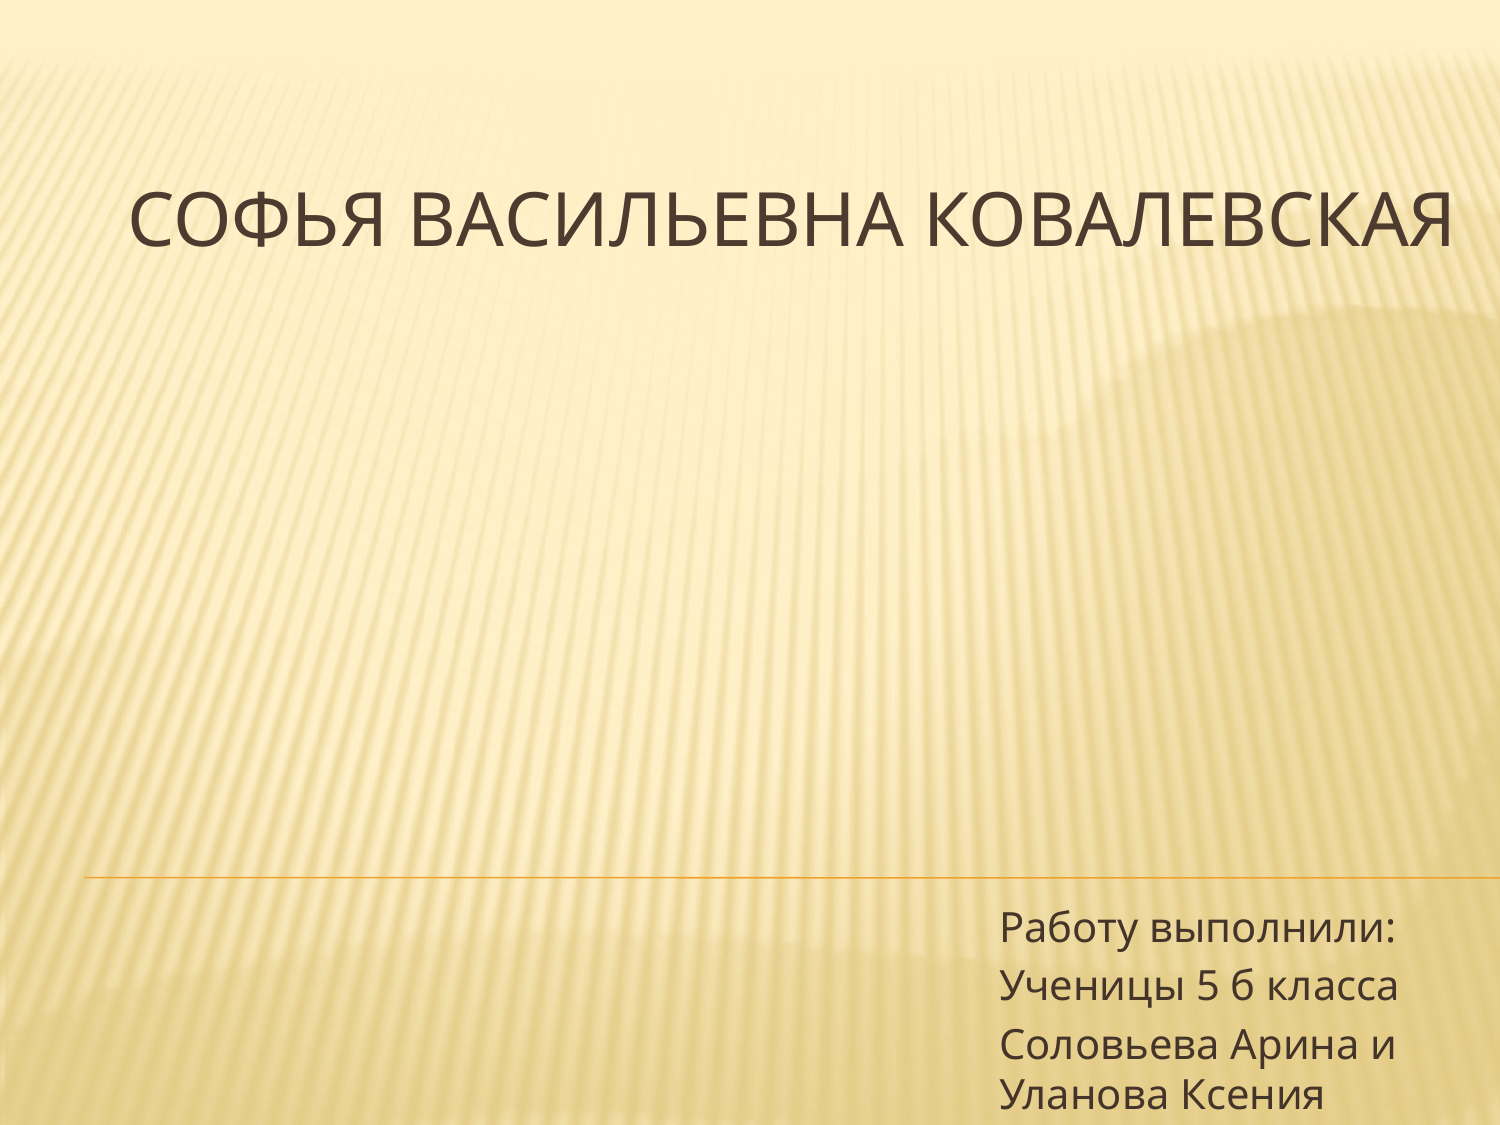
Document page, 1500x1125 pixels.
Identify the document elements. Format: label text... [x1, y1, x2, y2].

title Софья Васильевна Ковалевская [112, 164, 1500, 365]
subtitle Работу выполнили: Ученицы 5 б класса Соловьева Арина и Уланова Ксения [984, 876, 1470, 1125]
